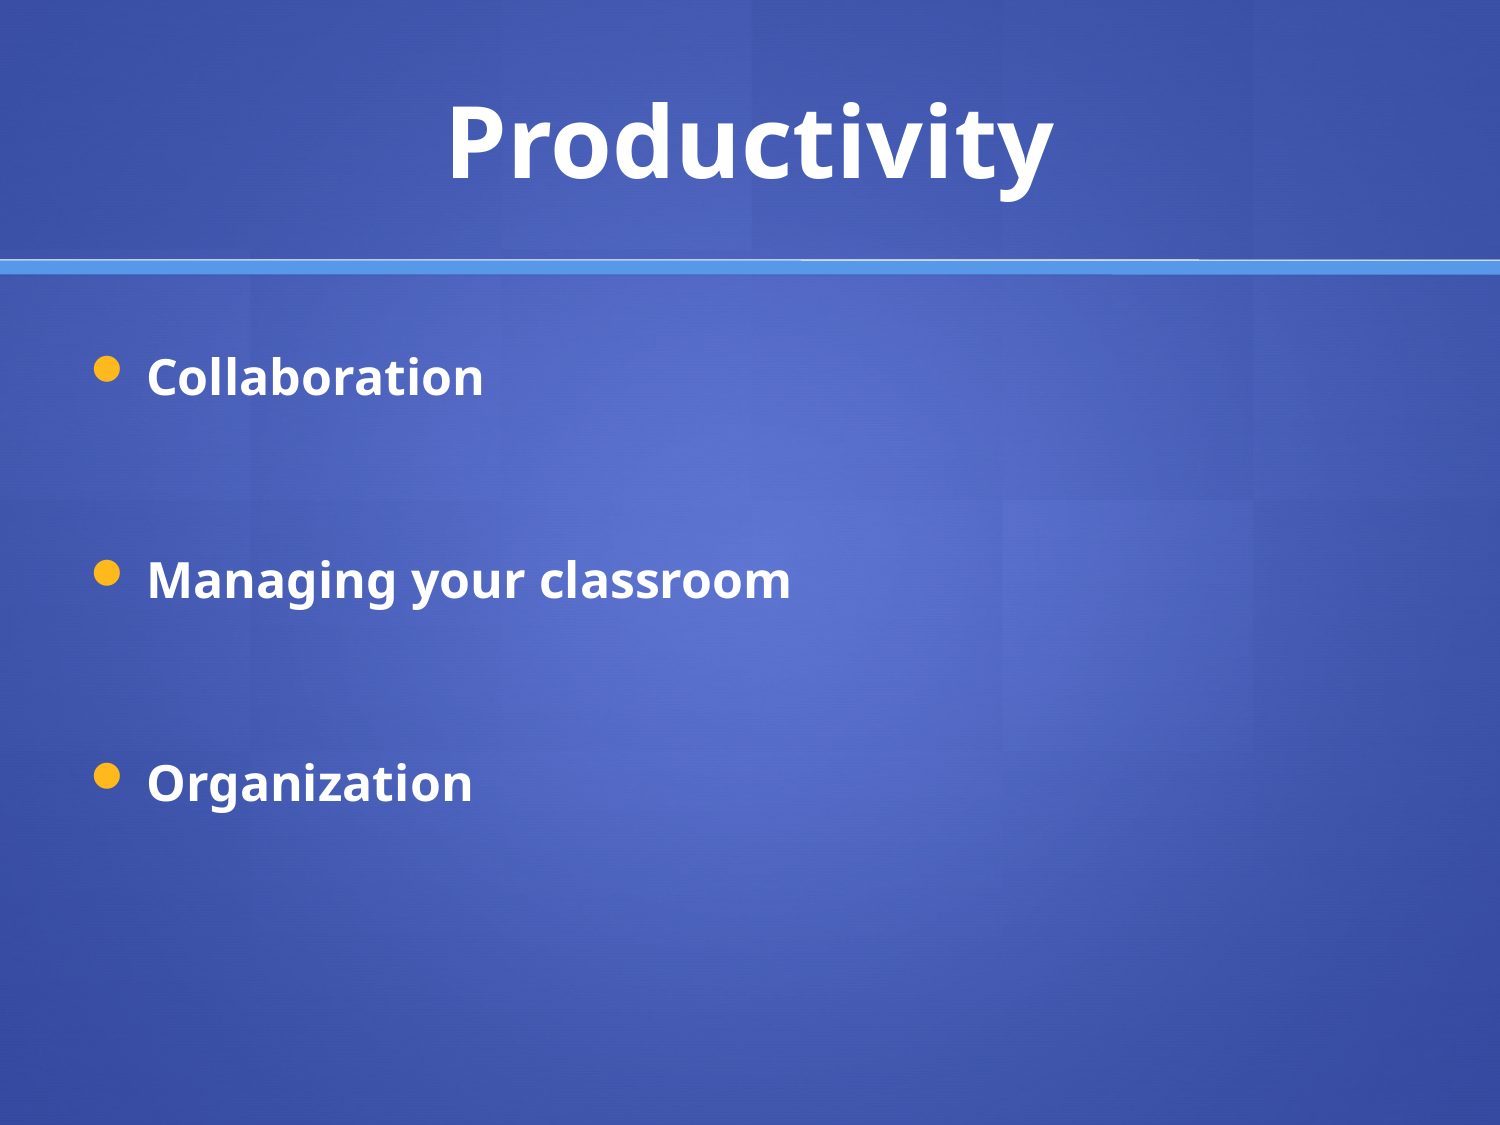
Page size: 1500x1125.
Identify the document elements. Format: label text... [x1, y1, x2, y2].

list Collaboration Managing your classroom Organization [75, 337, 1425, 988]
title Productivity [75, 45, 1425, 233]
